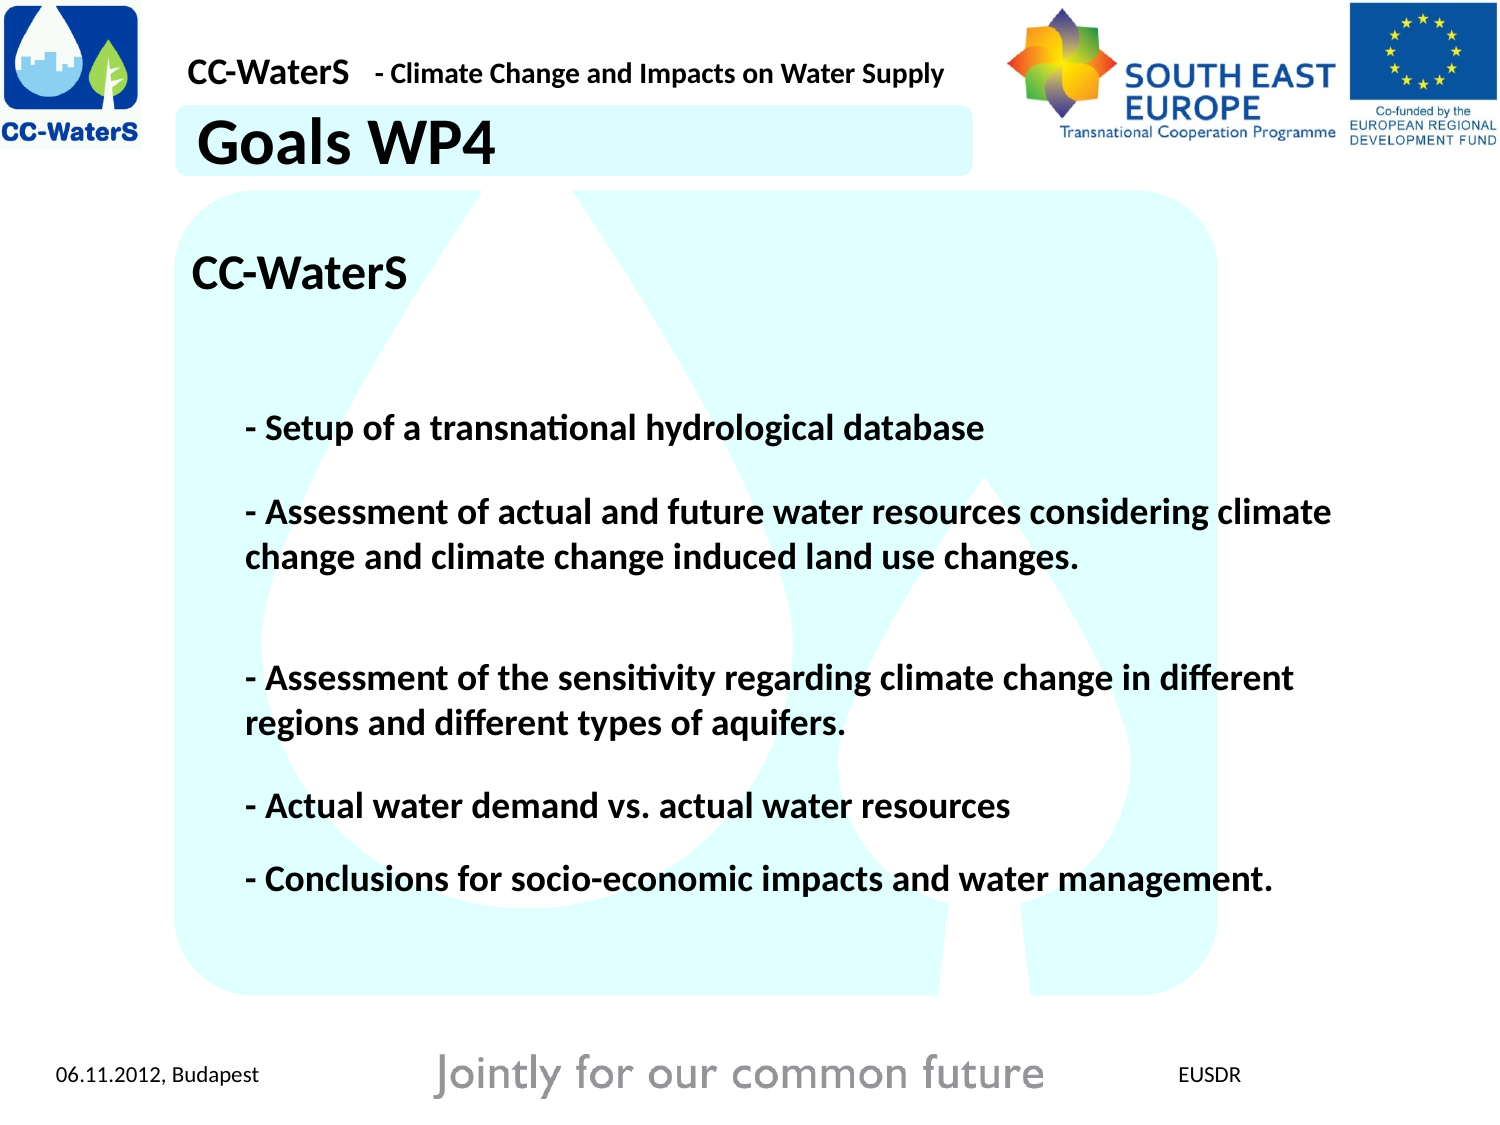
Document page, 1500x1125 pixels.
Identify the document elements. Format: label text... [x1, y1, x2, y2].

text_box - Actual water demand vs. actual water resources [230, 773, 1471, 834]
picture [1007, 8, 1336, 141]
picture [433, 1054, 1043, 1099]
text_box - Assessment of the sensitivity regarding climate change in different regions and different types of aquifers. [230, 645, 1424, 751]
text_box - Conclusions for socio-economic impacts and water management. [230, 846, 1424, 907]
picture [0, 0, 141, 149]
picture [1347, 0, 1500, 148]
text_box CC-WaterS [177, 231, 1447, 307]
text_box - Assessment of actual and future water resources considering climate change and climate change induced land use changes. [230, 479, 1424, 585]
text_box - Setup of a transnational hydrological database [230, 395, 1424, 455]
text_box Goals WP4 [182, 90, 512, 185]
